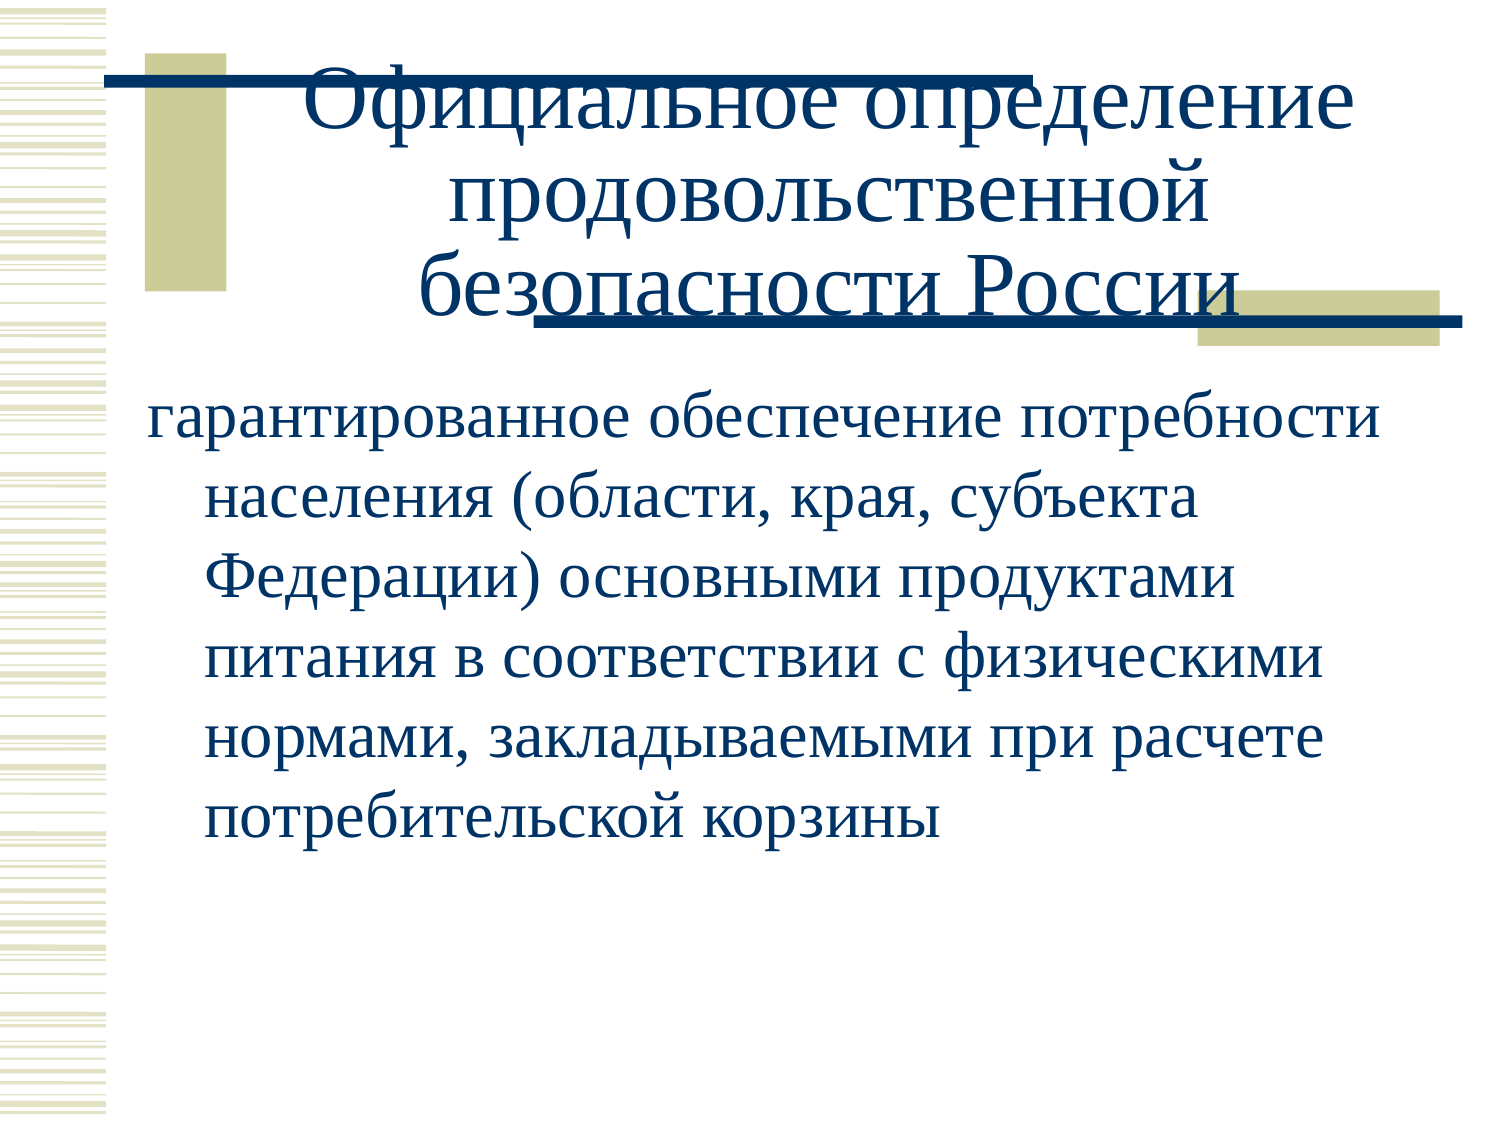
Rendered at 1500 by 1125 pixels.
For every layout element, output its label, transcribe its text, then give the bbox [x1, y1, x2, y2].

title Официальное определение продовольственной безопасности России [225, 99, 1436, 288]
list гарантированное обеспечение потребности населения (области, края, субъекта Федерации) основными продуктами питания в соответствии с физическими нормами, закладываемыми при расчете потребительской корзины [132, 363, 1439, 1000]
